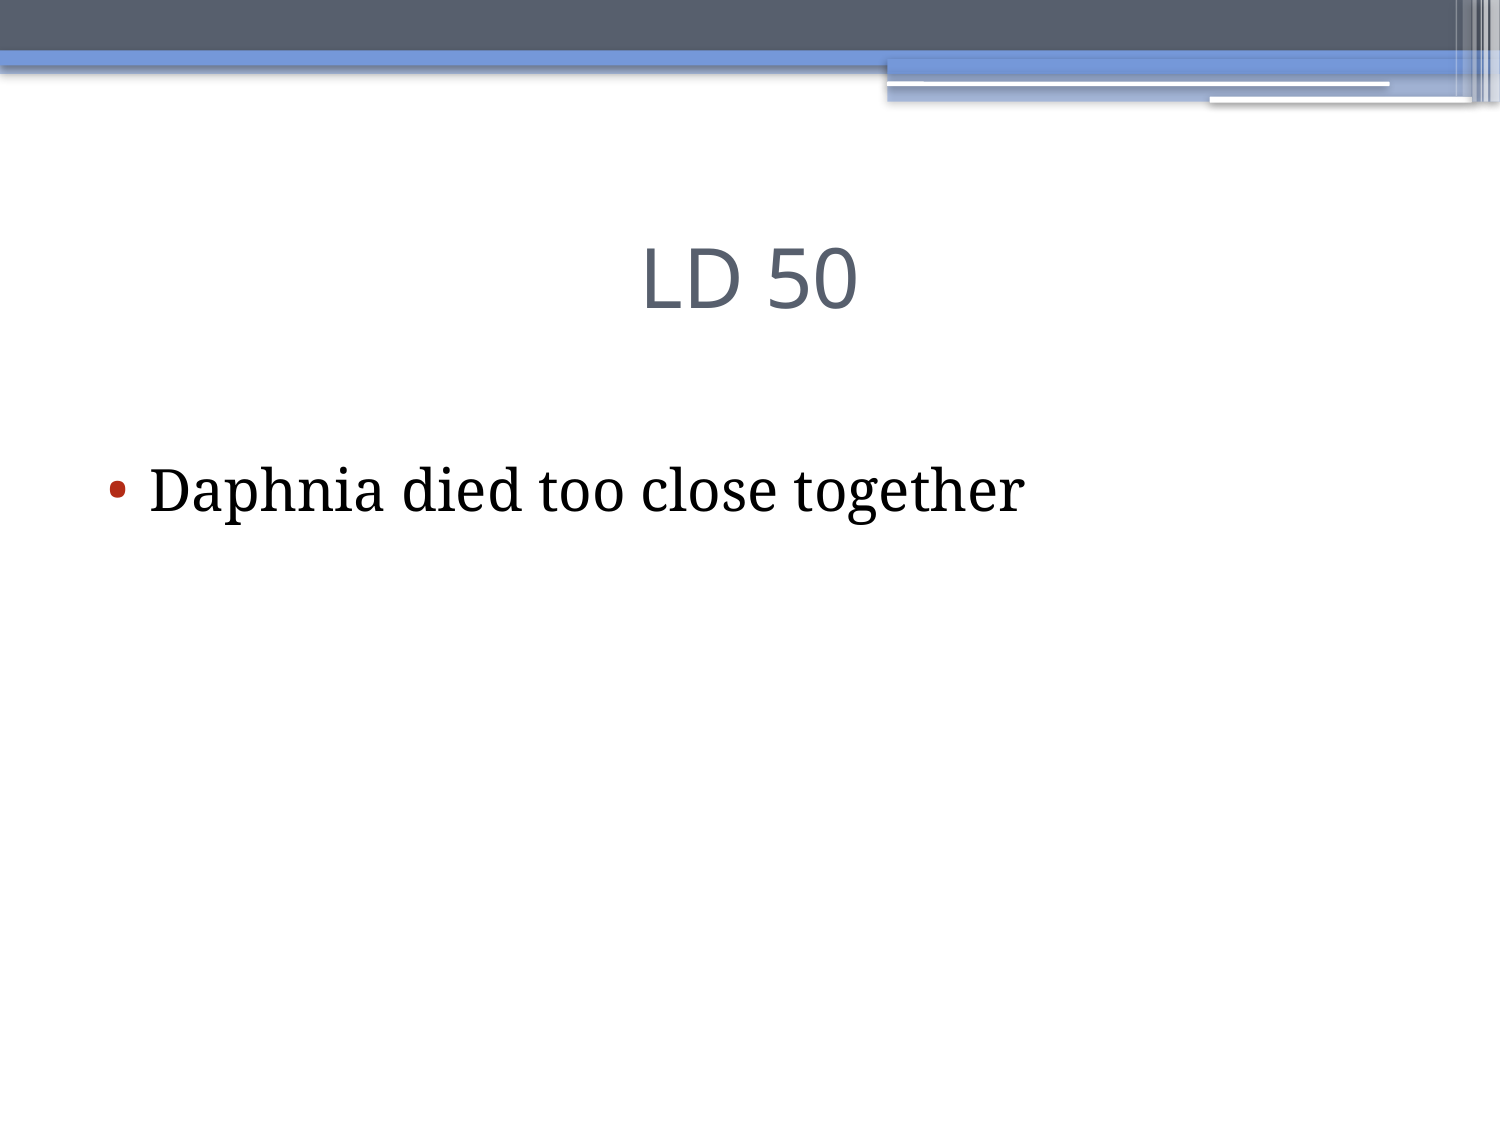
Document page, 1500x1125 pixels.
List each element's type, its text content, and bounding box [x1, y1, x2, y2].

title LD 50 [75, 187, 1425, 363]
list Daphnia died too close together [75, 368, 1425, 1079]
